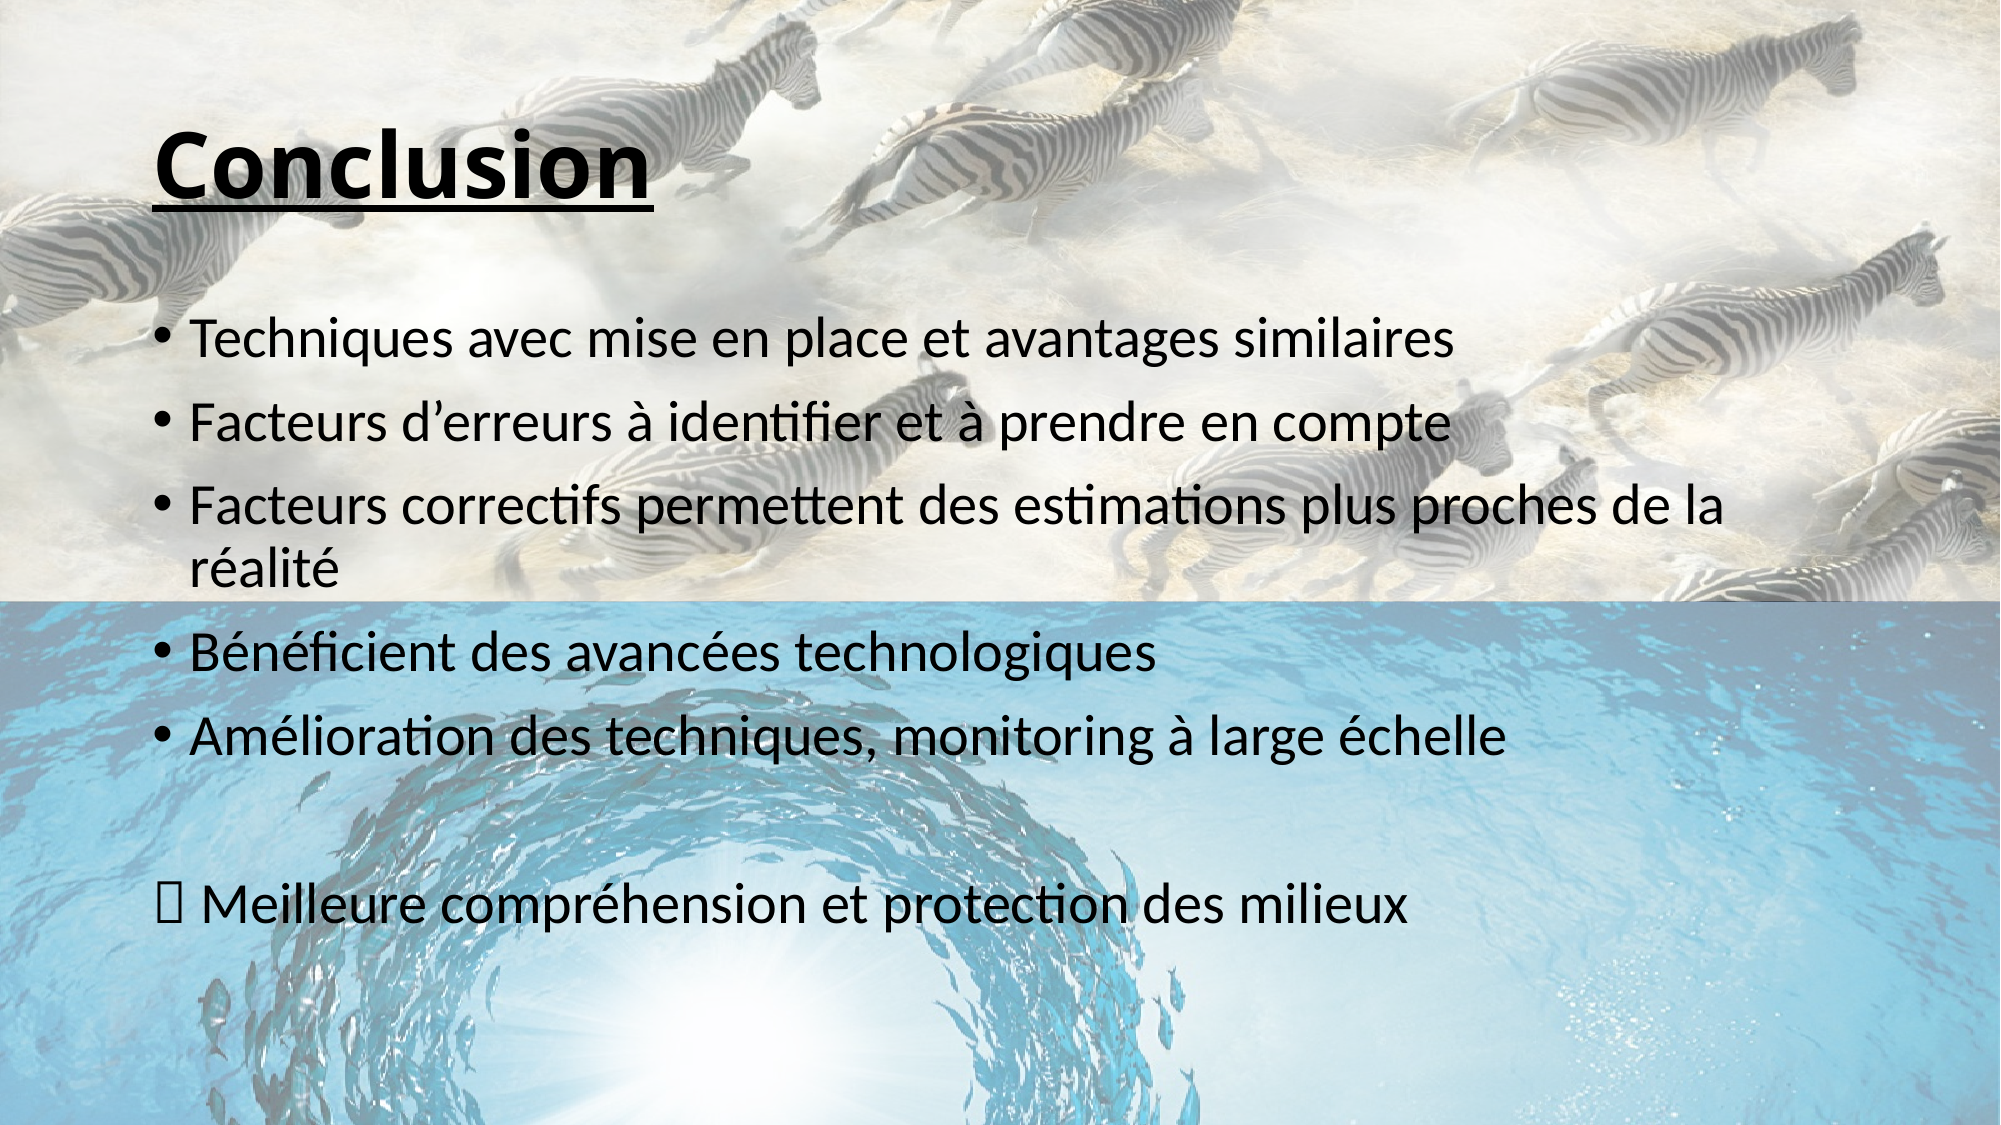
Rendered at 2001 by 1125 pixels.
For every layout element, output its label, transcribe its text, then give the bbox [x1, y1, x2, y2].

text_box [0, 0, 2000, 602]
text_box [0, 602, 2000, 1125]
list Techniques avec mise en place et avantages similaires Facteurs d’erreurs à identifier et à prendre en compte Facteurs correctifs permettent des estimations plus proches de la réalité Bénéficient des avancées technologiques Amélioration des techniques, monitoring à large échelle  Meilleure compréhension et protection des milieux [137, 299, 1863, 1014]
title Conclusion [137, 59, 1863, 278]
